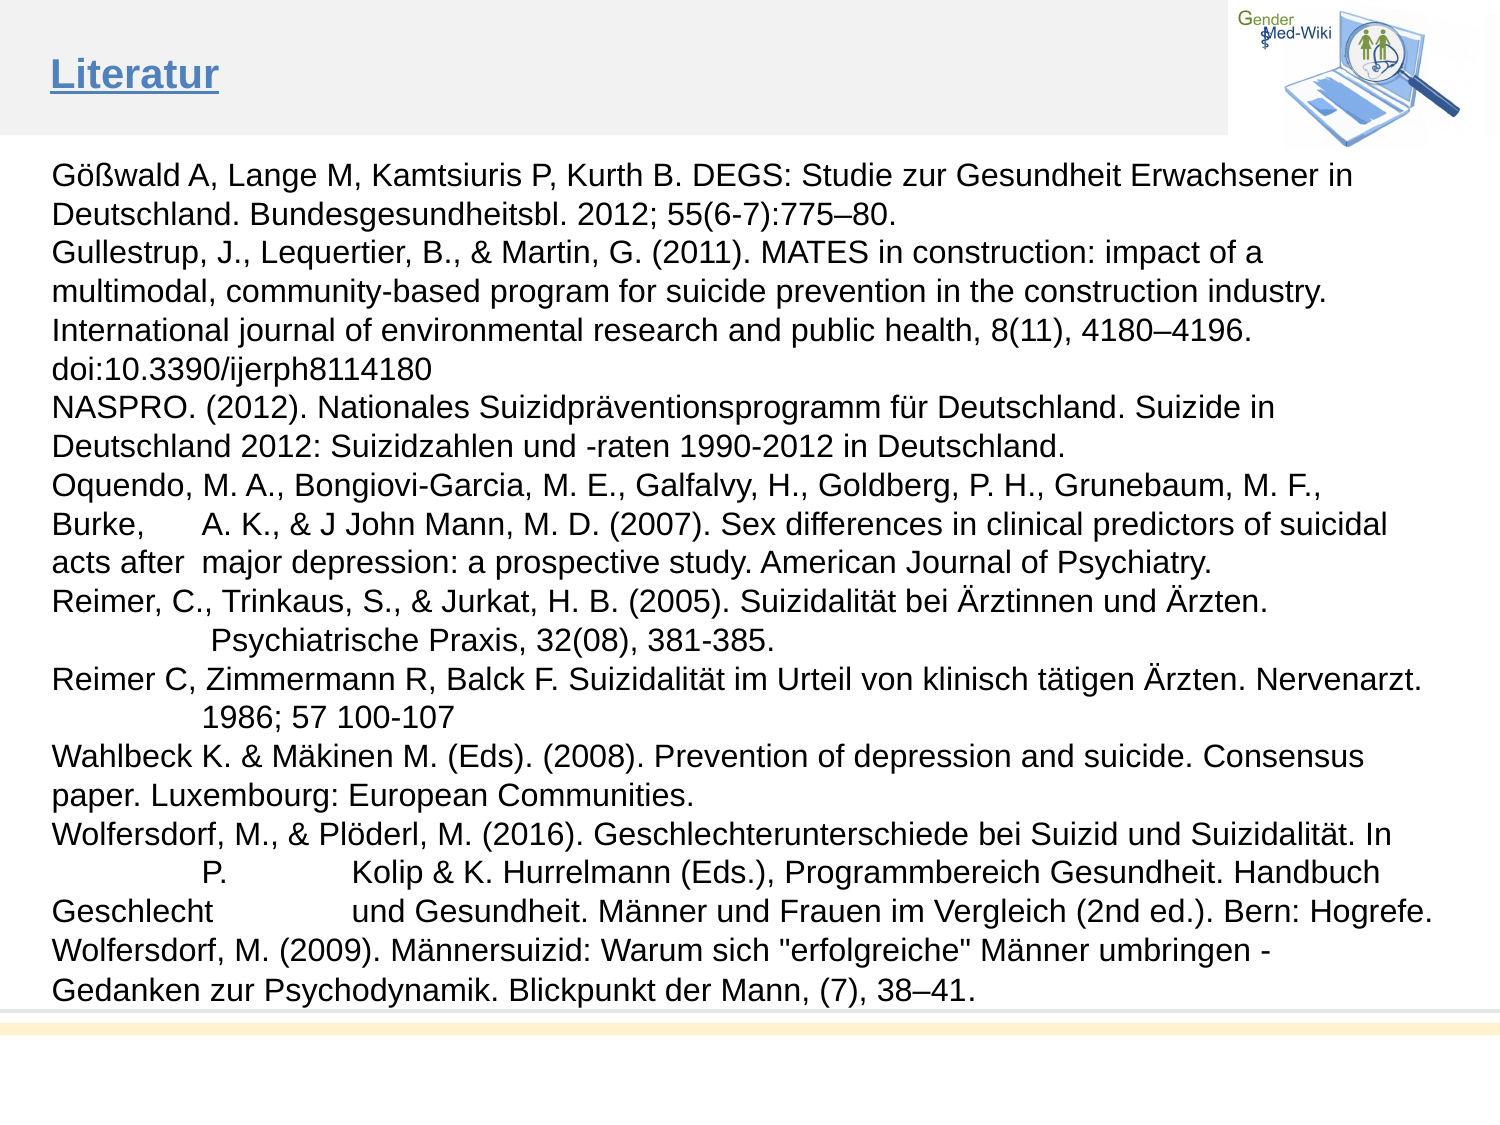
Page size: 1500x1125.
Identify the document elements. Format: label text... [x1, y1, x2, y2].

text_box Gößwald A, Lange M, Kamtsiuris P, Kurth B. DEGS: Studie zur Gesundheit Erwachsener in Deutschland. Bundesgesundheitsbl. 2012; 55(6-7):775–80. Gullestrup, J., Lequertier, B., & Martin, G. (2011). MATES in construction: impact of a multimodal, community-based program for suicide prevention in the construction industry. International journal of environmental research and public health, 8(11), 4180–4196. doi:10.3390/ijerph8114180 NASPRO. (2012). Nationales Suizidpräventionsprogramm für Deutschland. Suizide in Deutschland 2012: Suizidzahlen und -raten 1990-2012 in Deutschland. Oquendo, M. A., Bongiovi-Garcia, M. E., Galfalvy, H., Goldberg, P. H., Grunebaum, M. F., Burke, A. K., & J John Mann, M. D. (2007). Sex differences in clinical predictors of suicidal acts after major depression: a prospective study. American Journal of Psychiatry. Reimer, C., Trinkaus, S., & Jurkat, H. B. (2005). Suizidalität bei Ärztinnen und Ärzten. Psychiatrische Praxis, 32(08), 381-385. Reimer C, Zimmermann R, Balck F. Suizidalität im Urteil von klinisch tätigen Ärzten. Nervenarzt. 1986; 57 100-107 Wahlbeck K. & Mäkinen M. (Eds). (2008). Prevention of depression and suicide. Consensus paper. Luxembourg: European Communities. Wolfersdorf, M., & Plöderl, M. (2016). Geschlechterunterschiede bei Suizid und Suizidalität. In P. Kolip & K. Hurrelmann (Eds.), Programmbereich Gesundheit. Handbuch Geschlecht und Gesundheit. Männer und Frauen im Vergleich (2nd ed.). Bern: Hogrefe. Wolfersdorf, M. (2009). Männersuizid: Warum sich "erfolgreiche" Männer umbringen - Gedanken zur Psychodynamik. Blickpunkt der Mann, (7), 38–41. [36, 150, 1467, 1011]
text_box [0, 0, 1500, 150]
text_box [0, 1022, 1500, 1036]
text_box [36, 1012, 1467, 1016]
